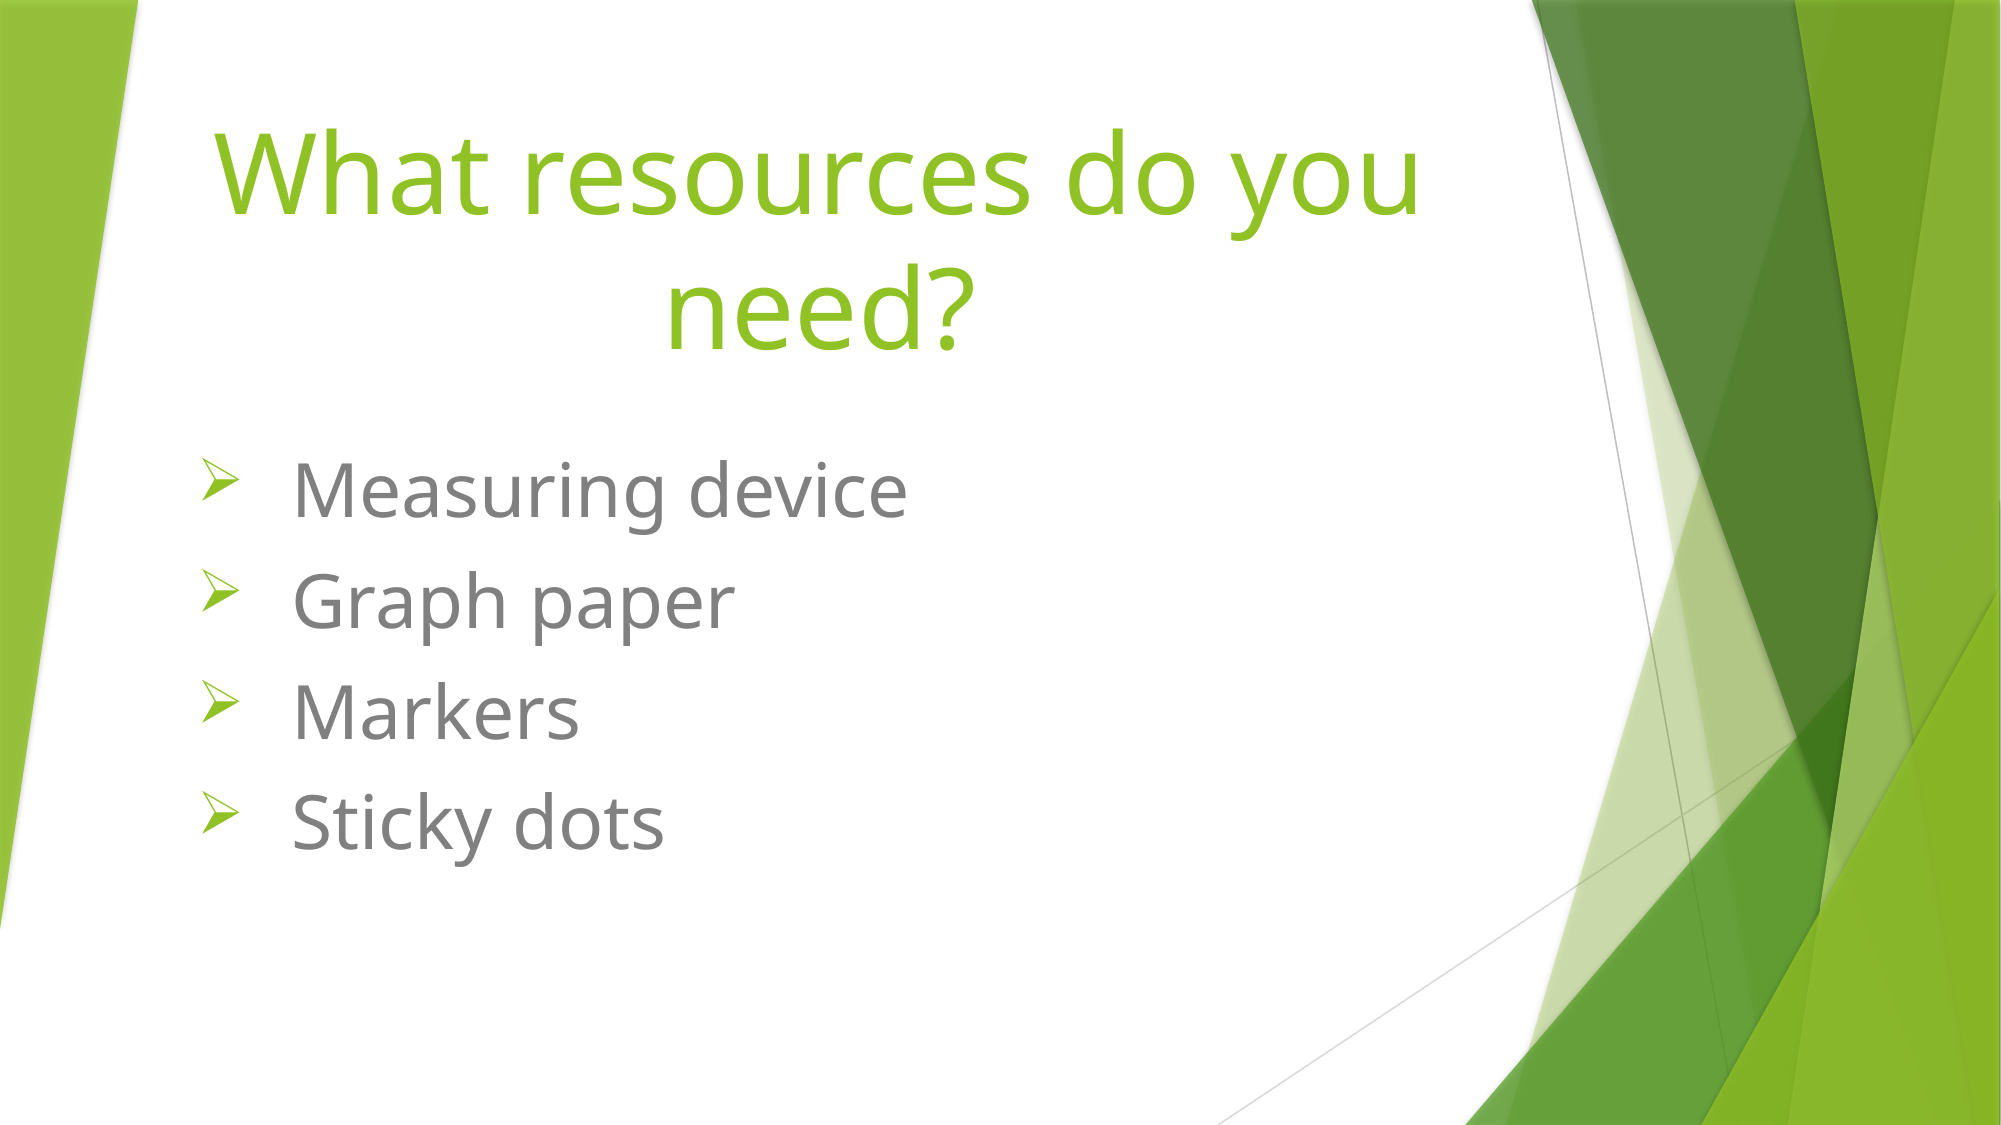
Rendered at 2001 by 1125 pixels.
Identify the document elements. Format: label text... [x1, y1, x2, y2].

title What resources do you need? [182, 41, 1457, 380]
subtitle Measuring device Graph paper Markers Sticky dots [182, 434, 1480, 1125]
